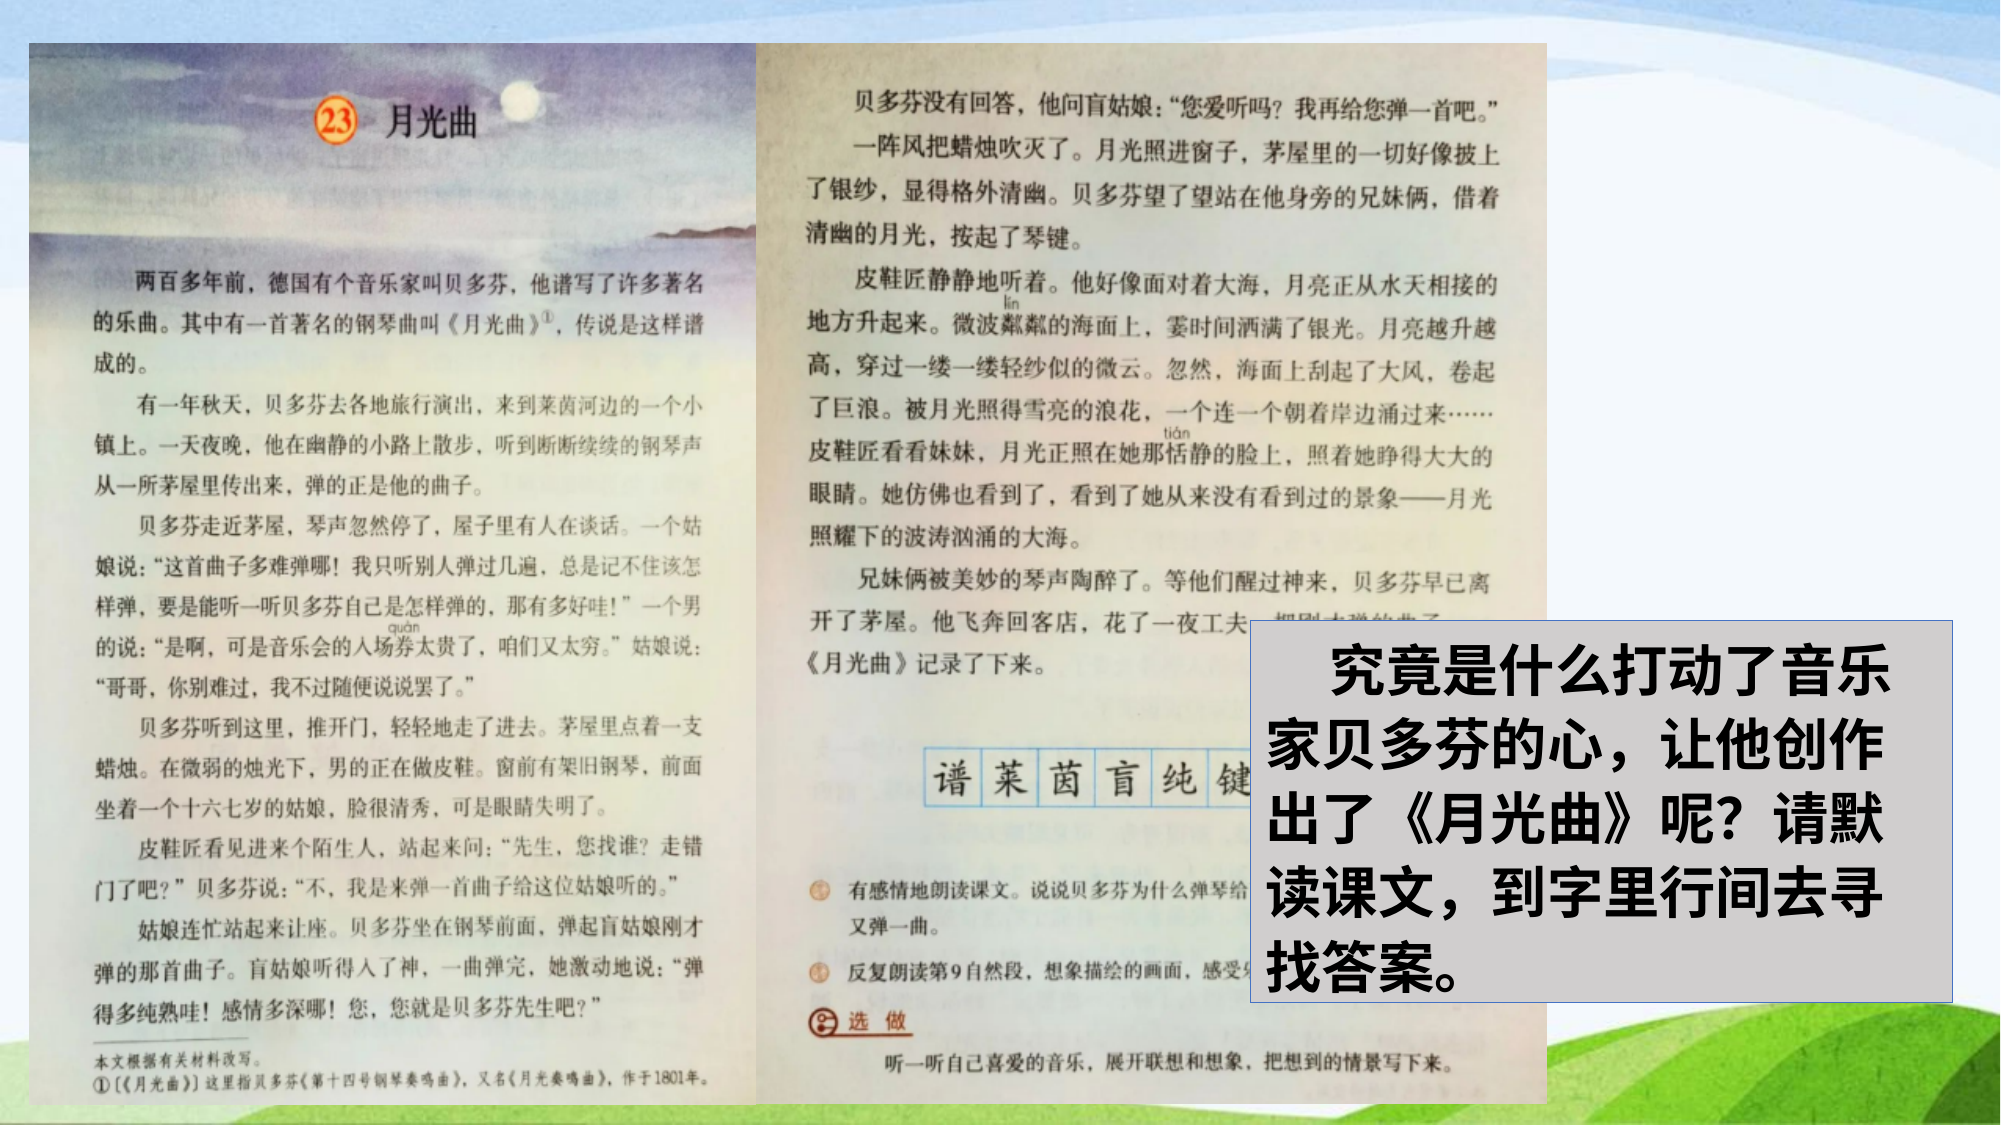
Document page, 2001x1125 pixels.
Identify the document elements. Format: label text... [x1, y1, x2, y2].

picture [0, 0, 2001, 1125]
list 究竟是什么打动了音乐家贝多芬的心，让他创作出了《月光曲》呢？请默读课文，到字里行间去寻找答案。 [1547, 620, 1953, 1003]
